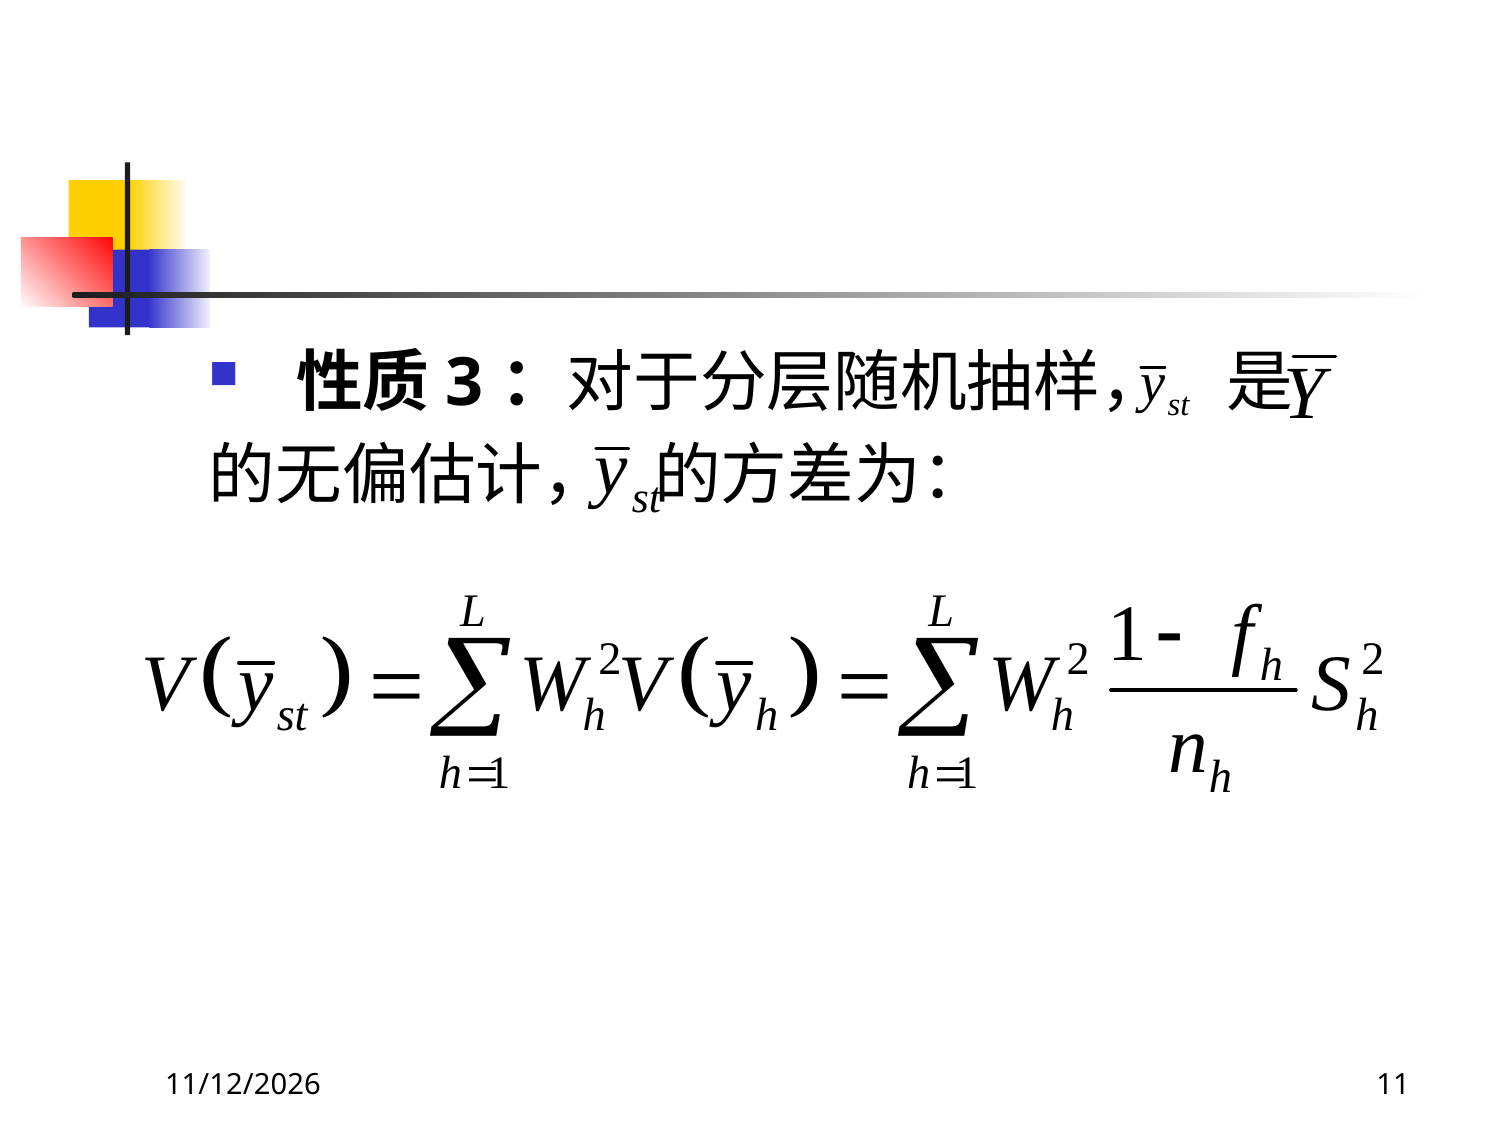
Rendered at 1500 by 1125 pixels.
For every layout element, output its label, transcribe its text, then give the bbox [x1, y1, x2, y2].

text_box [1124, 349, 1201, 426]
list 性质3：对于分层随机抽样， 是 的无偏估计， 的方差为： [193, 330, 1470, 1007]
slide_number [149, 1037, 463, 1113]
slide_number 11 [1112, 1037, 1426, 1113]
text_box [135, 576, 1406, 811]
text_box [1274, 337, 1351, 432]
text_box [574, 424, 676, 526]
